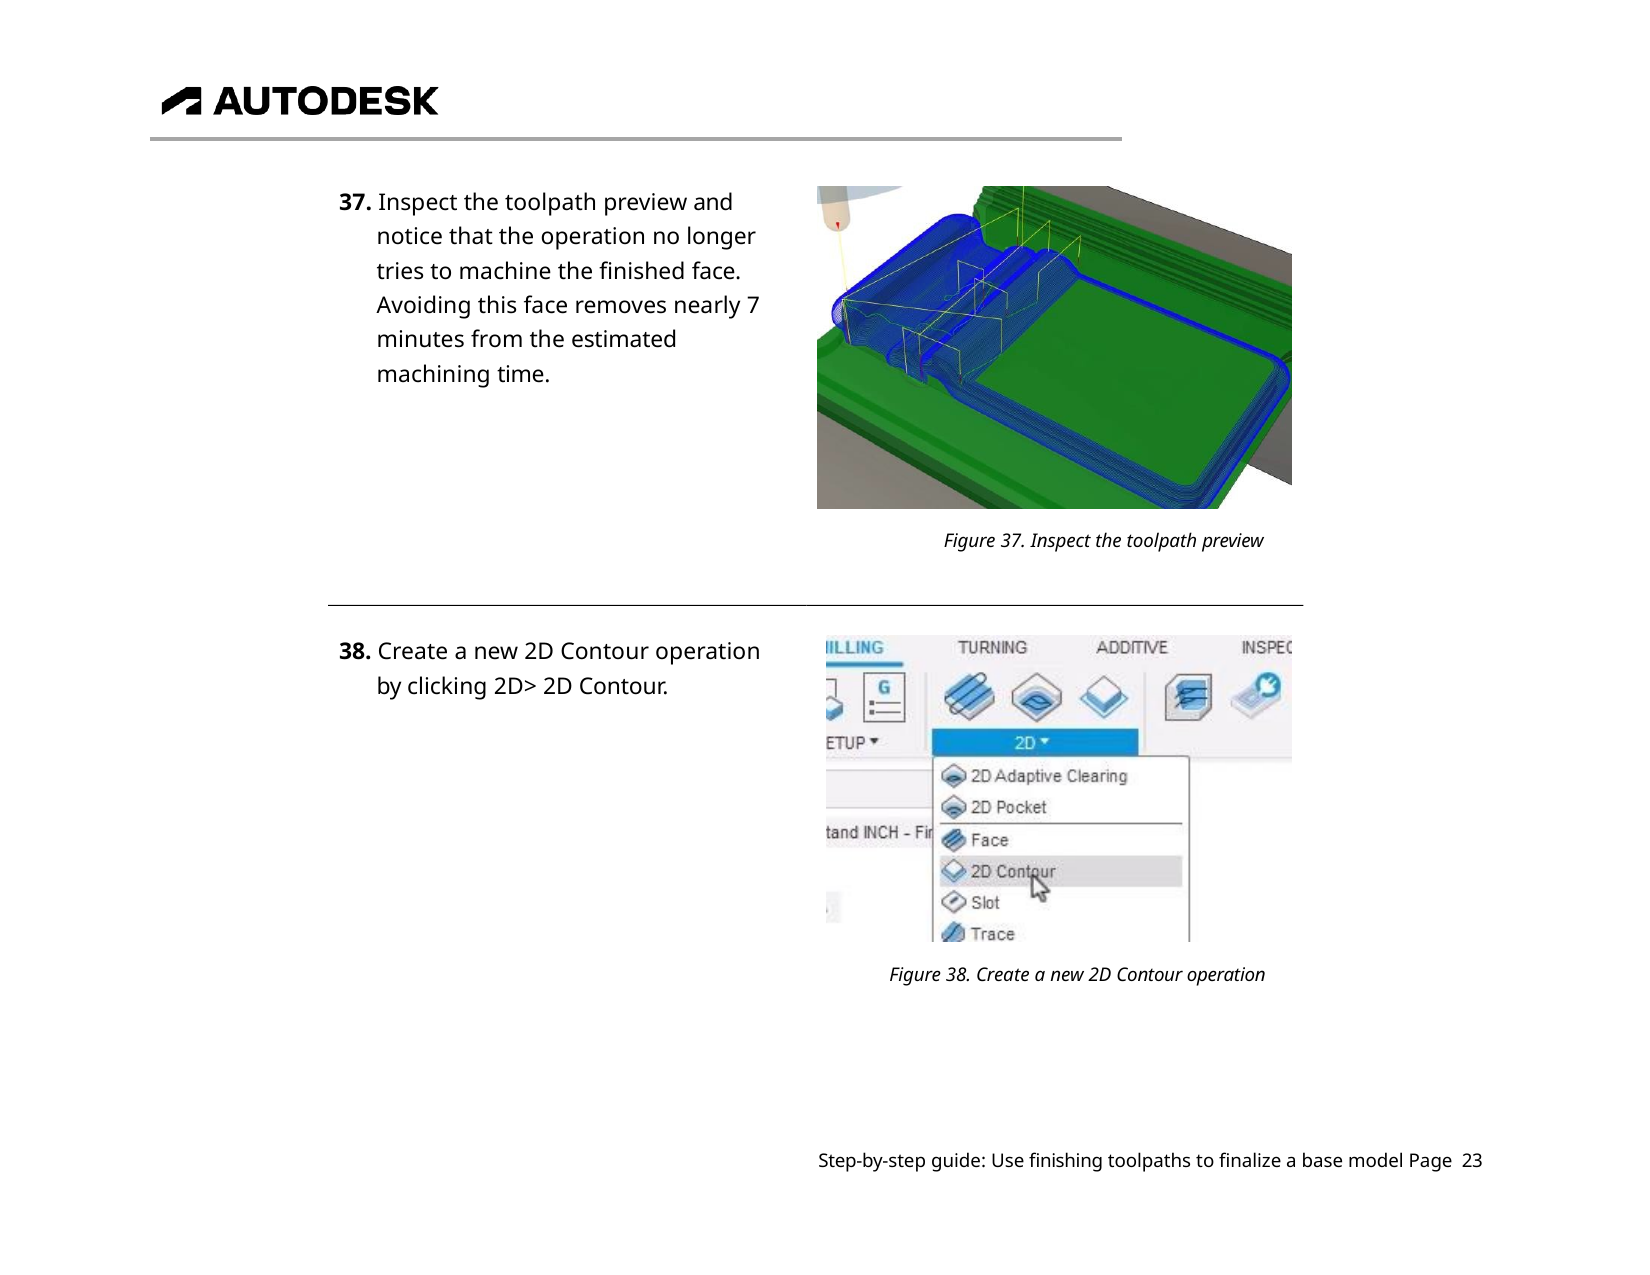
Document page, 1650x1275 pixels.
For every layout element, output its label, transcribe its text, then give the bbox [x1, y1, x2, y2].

text_box Figure 37. Inspect the toolpath preview [941, 526, 1294, 552]
picture [817, 186, 1293, 509]
slide_number Step-by-step guide: Use finishing toolpaths to finalize a base model Page 20 [816, 1145, 1509, 1275]
text_box 38. Create a new 2D Contour operation by clicking 2D> 2D Contour. [337, 627, 788, 699]
picture [161, 86, 439, 115]
picture [825, 635, 1292, 943]
text_box Figure 38. Create a new 2D Contour operation [887, 960, 1294, 985]
text_box 37. Inspect the toolpath preview and notice that the operation no longer tries to machine the finished face. Avoiding this face removes nearly 7 minutes from the estimated machining time. [337, 178, 764, 387]
